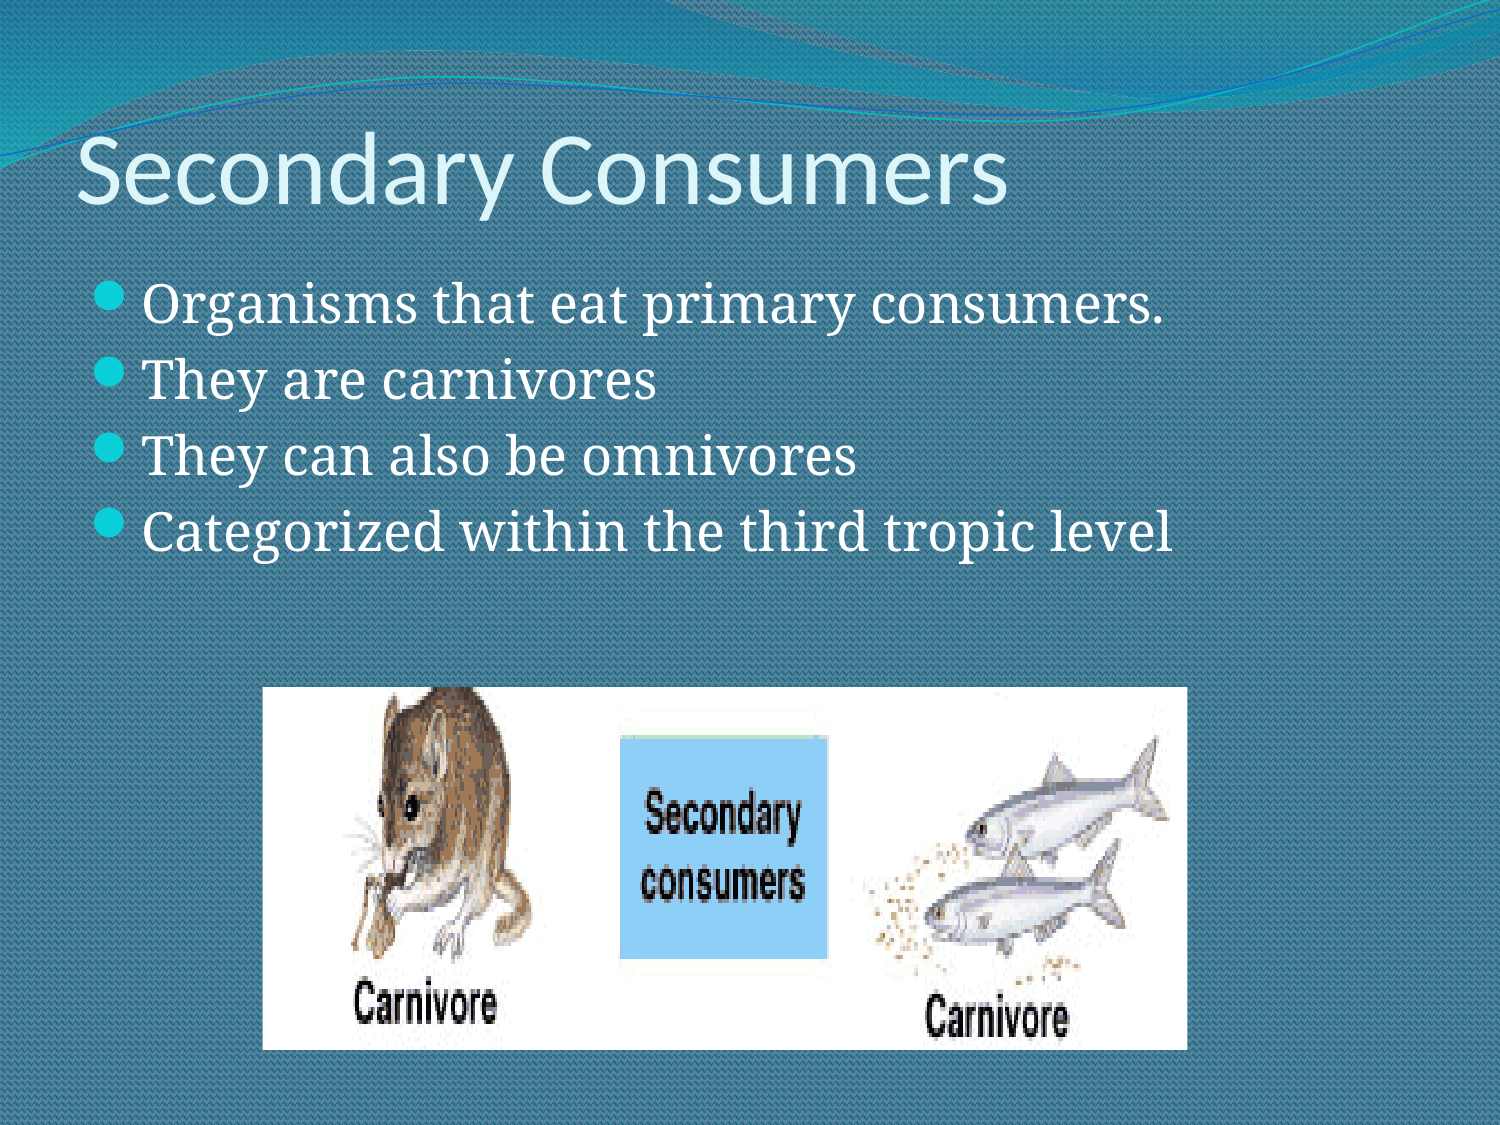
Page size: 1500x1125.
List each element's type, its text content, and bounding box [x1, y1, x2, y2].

picture [262, 687, 1188, 1050]
title Secondary Consumers [75, 37, 1425, 225]
list Organisms that eat primary consumers. They are carnivores They can also be omnivores Categorized within the third tropic level [75, 262, 1425, 675]
